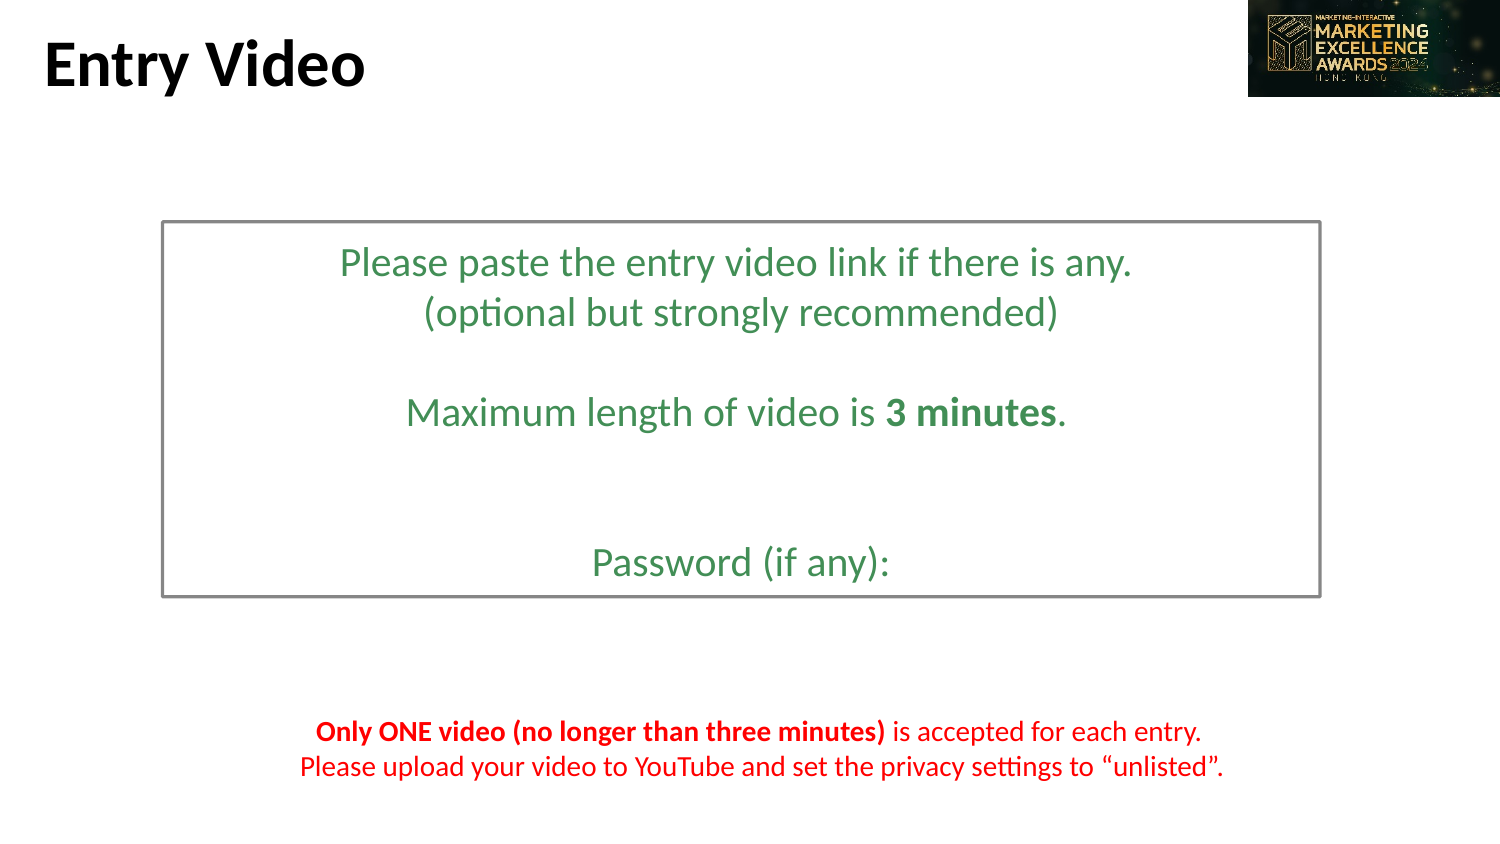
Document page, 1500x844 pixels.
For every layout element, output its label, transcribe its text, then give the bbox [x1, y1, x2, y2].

picture [1248, 0, 1500, 97]
text_box Entry Video [29, 15, 1270, 103]
text_box Please paste the entry video link if there is any. (optional but strongly recommended) Maximum length of video is 3 minutes. Password (if any): [162, 221, 1321, 597]
text_box Only ONE video (no longer than three minutes) is accepted for each entry. Please upload your video to YouTube and set the privacy settings to “unlisted”. [112, 705, 1413, 790]
